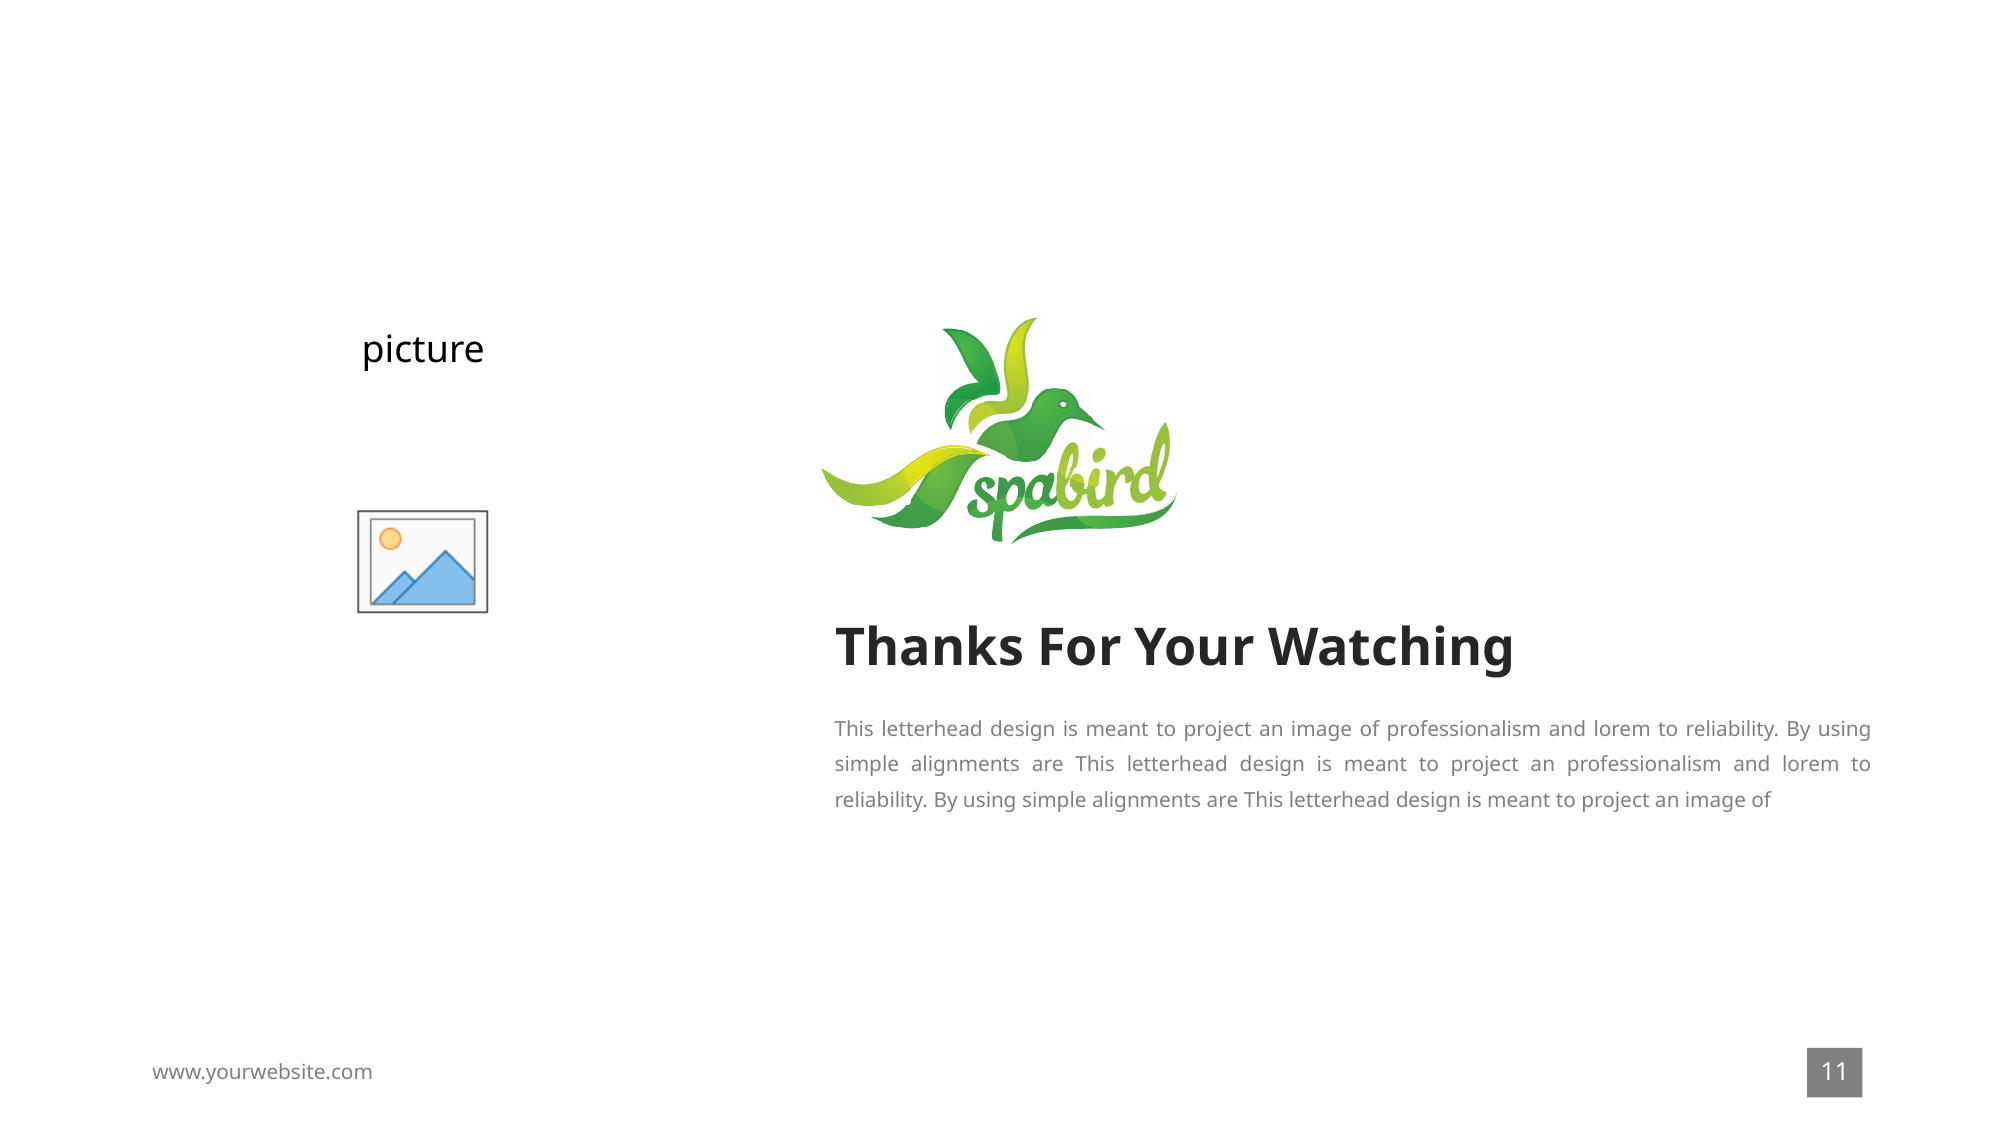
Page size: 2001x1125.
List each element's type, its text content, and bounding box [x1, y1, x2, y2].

picture [137, 317, 710, 808]
slide_number 11 [1797, 1039, 1872, 1106]
footer www.yourwebsite.com [137, 1042, 462, 1103]
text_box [821, 317, 1872, 808]
